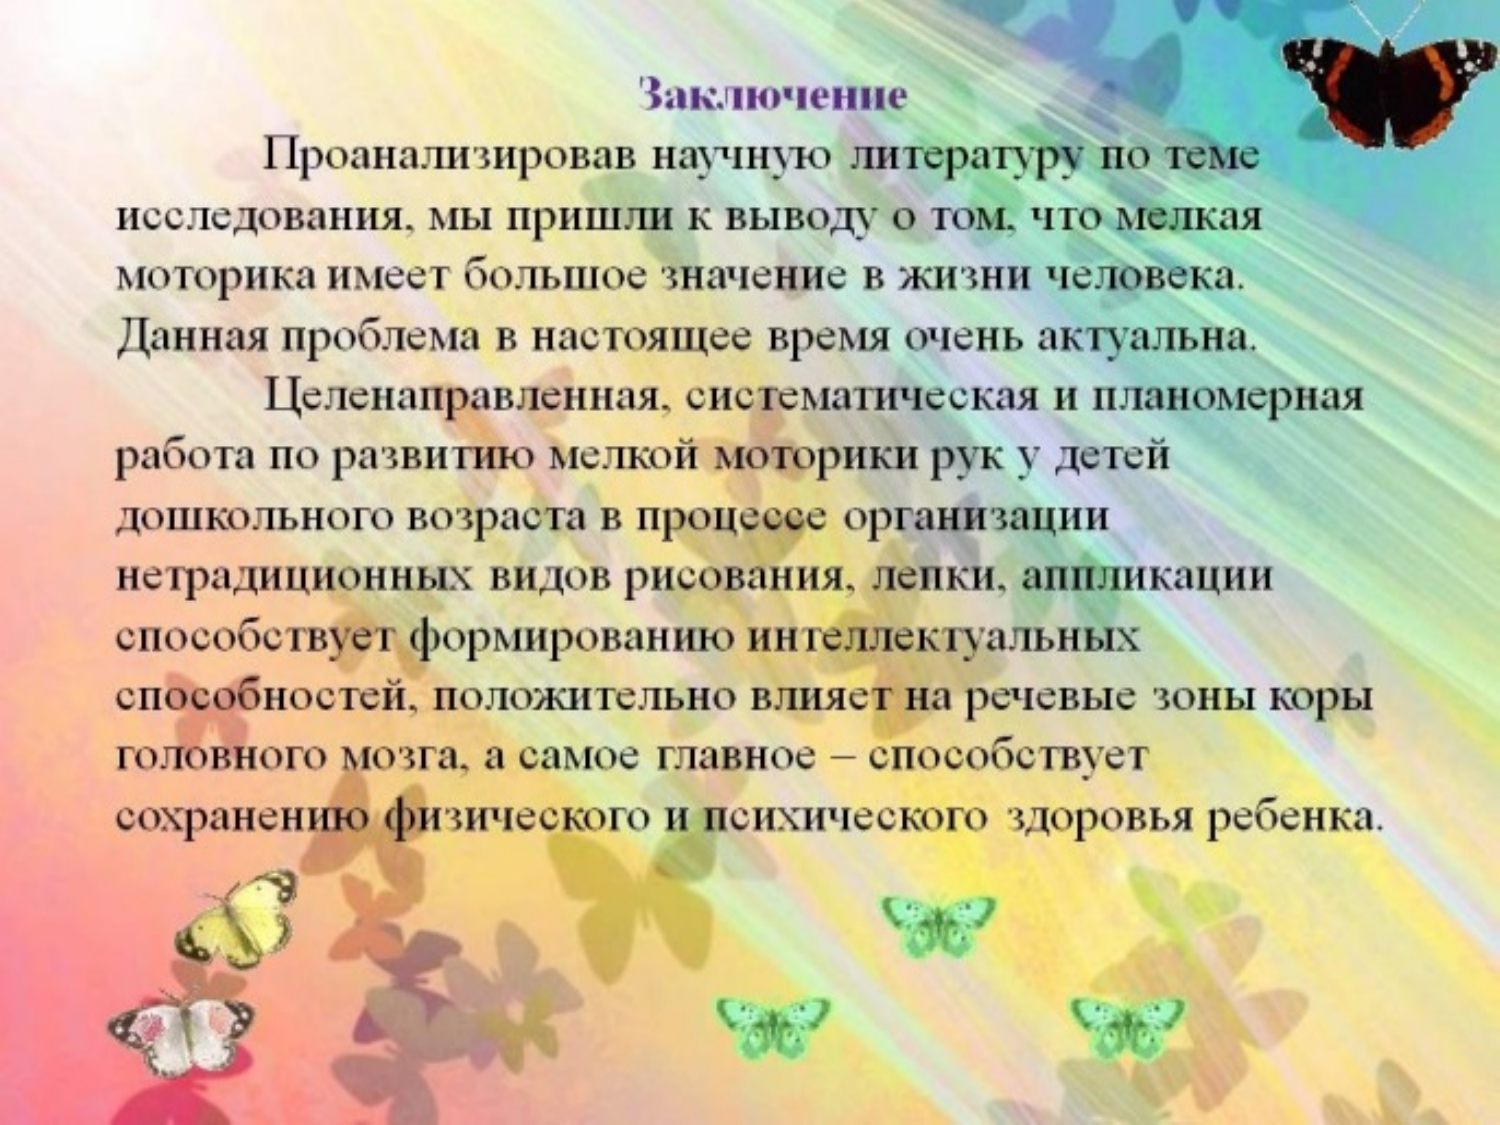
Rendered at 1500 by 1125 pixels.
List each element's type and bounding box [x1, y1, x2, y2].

list [0, 0, 1500, 1125]
